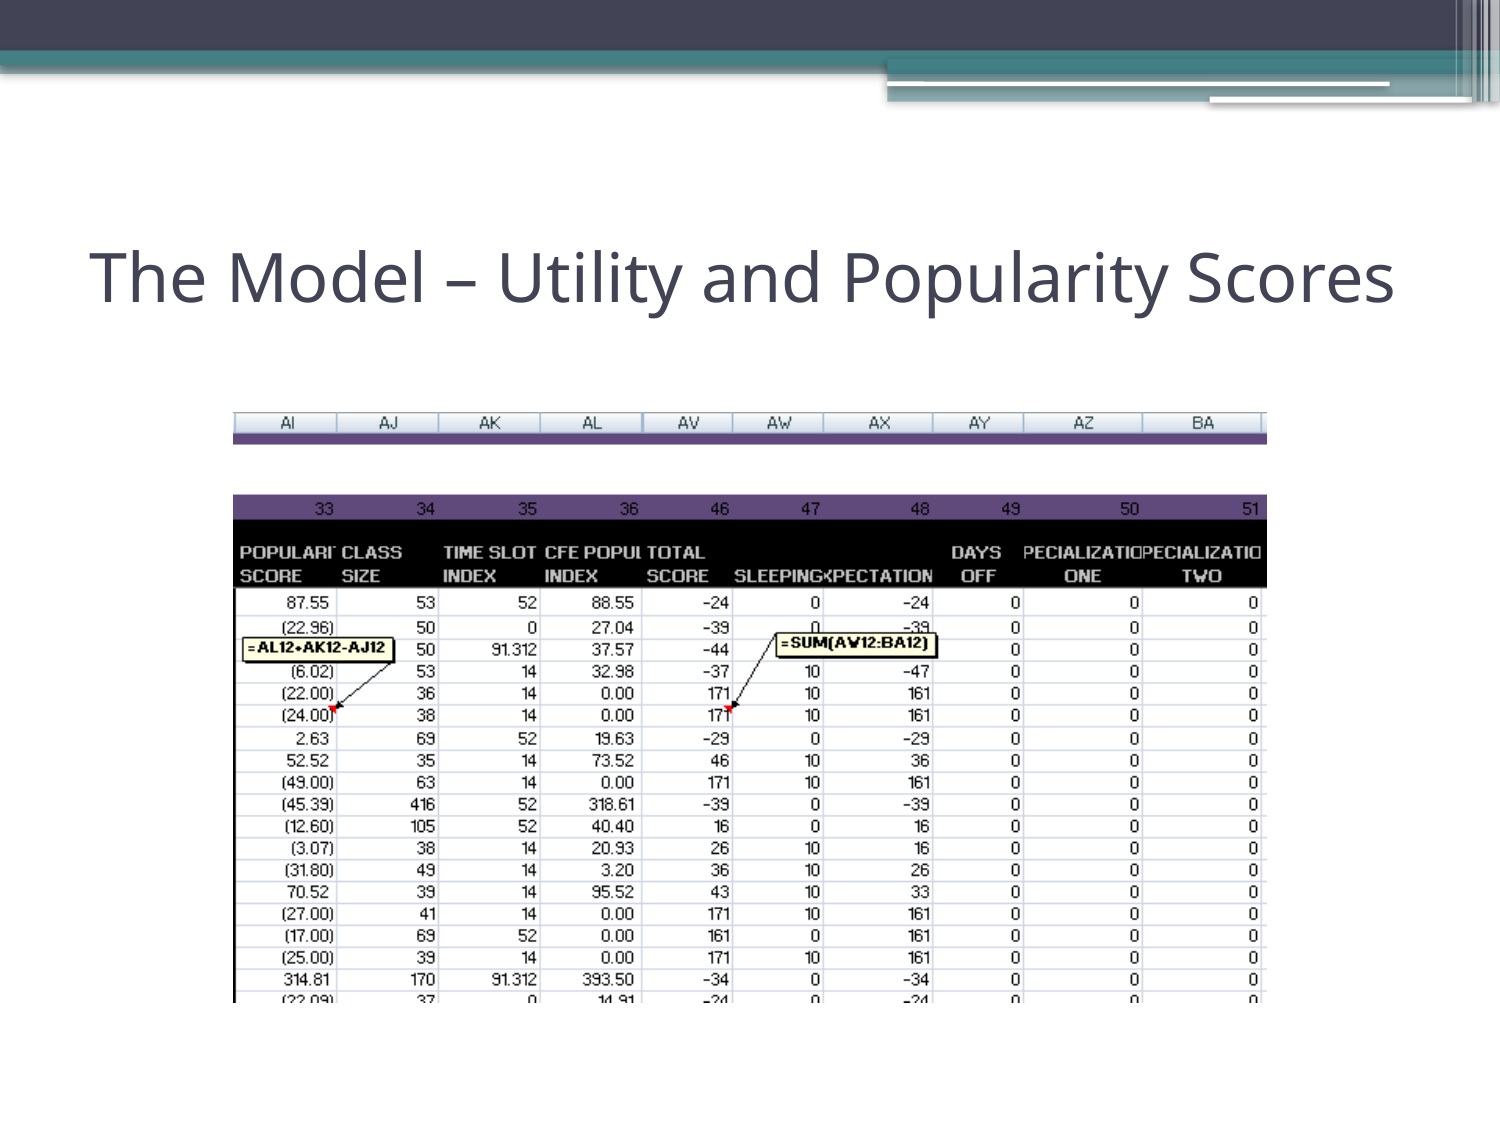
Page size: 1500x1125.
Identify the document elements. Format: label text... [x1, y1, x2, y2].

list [233, 412, 1267, 1004]
title The Model – Utility and Popularity Scores [75, 187, 1425, 363]
